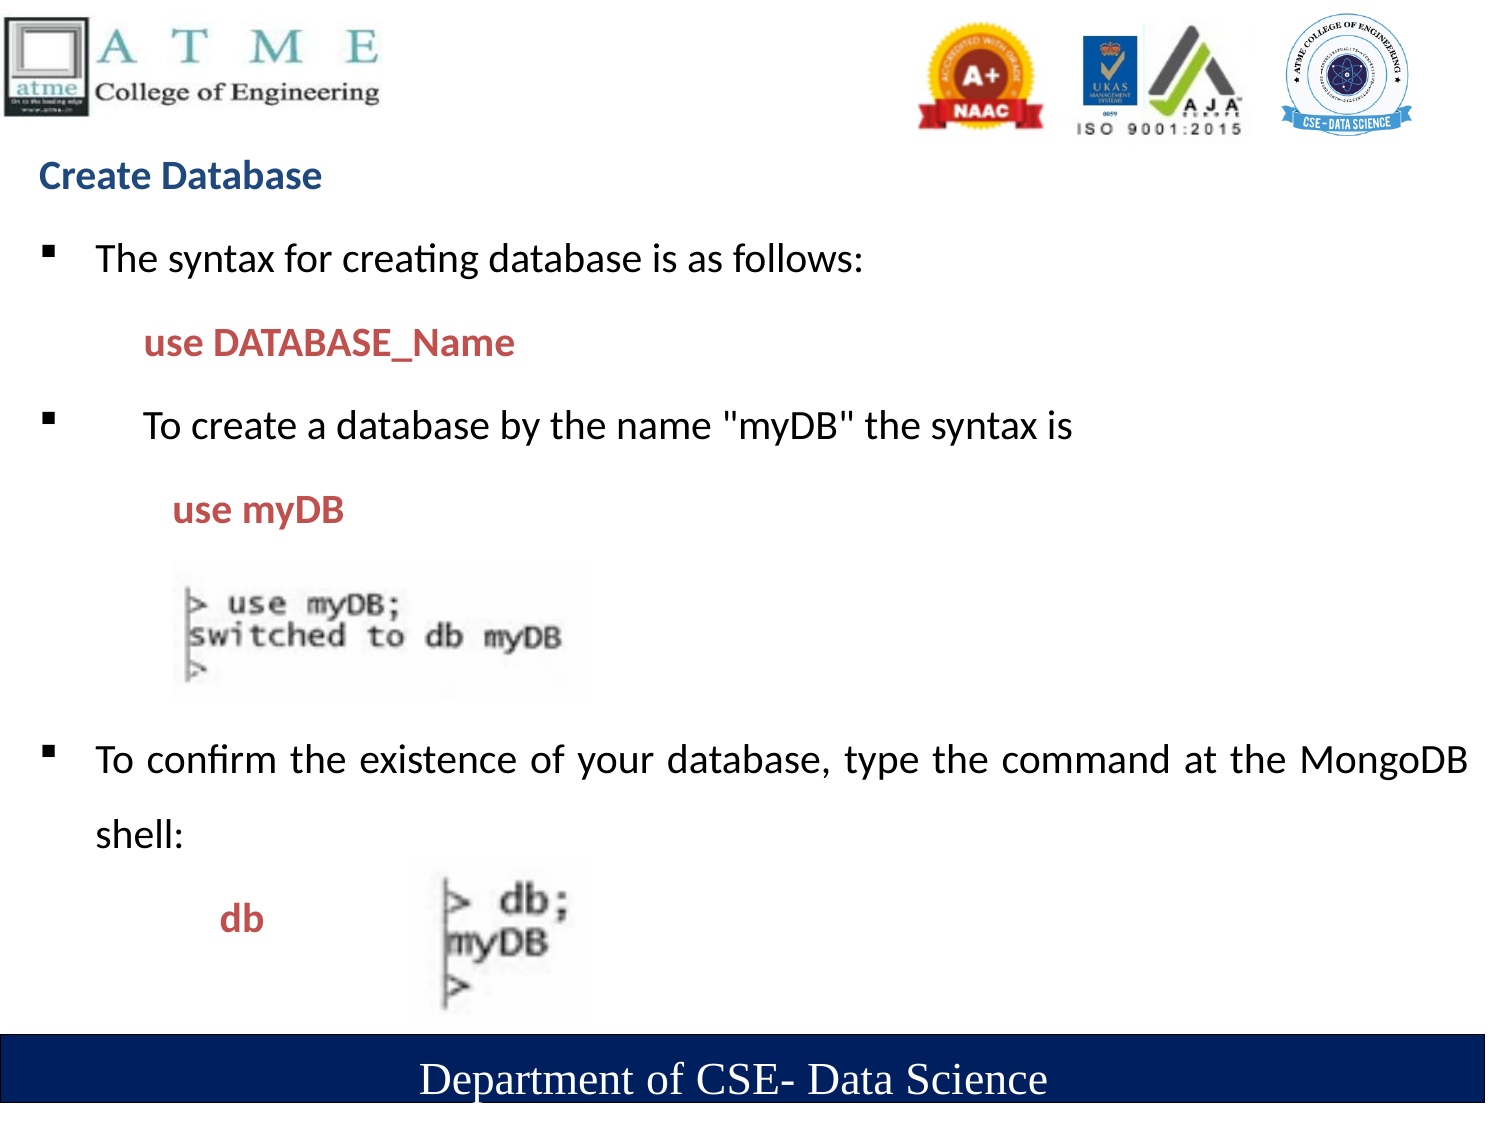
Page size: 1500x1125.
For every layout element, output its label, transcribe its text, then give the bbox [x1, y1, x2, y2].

list Create Database The syntax for creating database is as follows: use DATABASE_Name To create a database by the name "myDB" the syntax is use myDB To confirm the existence of your database, type the command at the MongoDB shell: db [24, 140, 1485, 1016]
picture [0, 13, 383, 121]
picture [903, 20, 1058, 151]
picture [413, 856, 593, 1029]
picture [171, 559, 593, 702]
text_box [1061, 16, 1256, 146]
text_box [0, 1033, 1486, 1104]
picture [1281, 9, 1412, 140]
